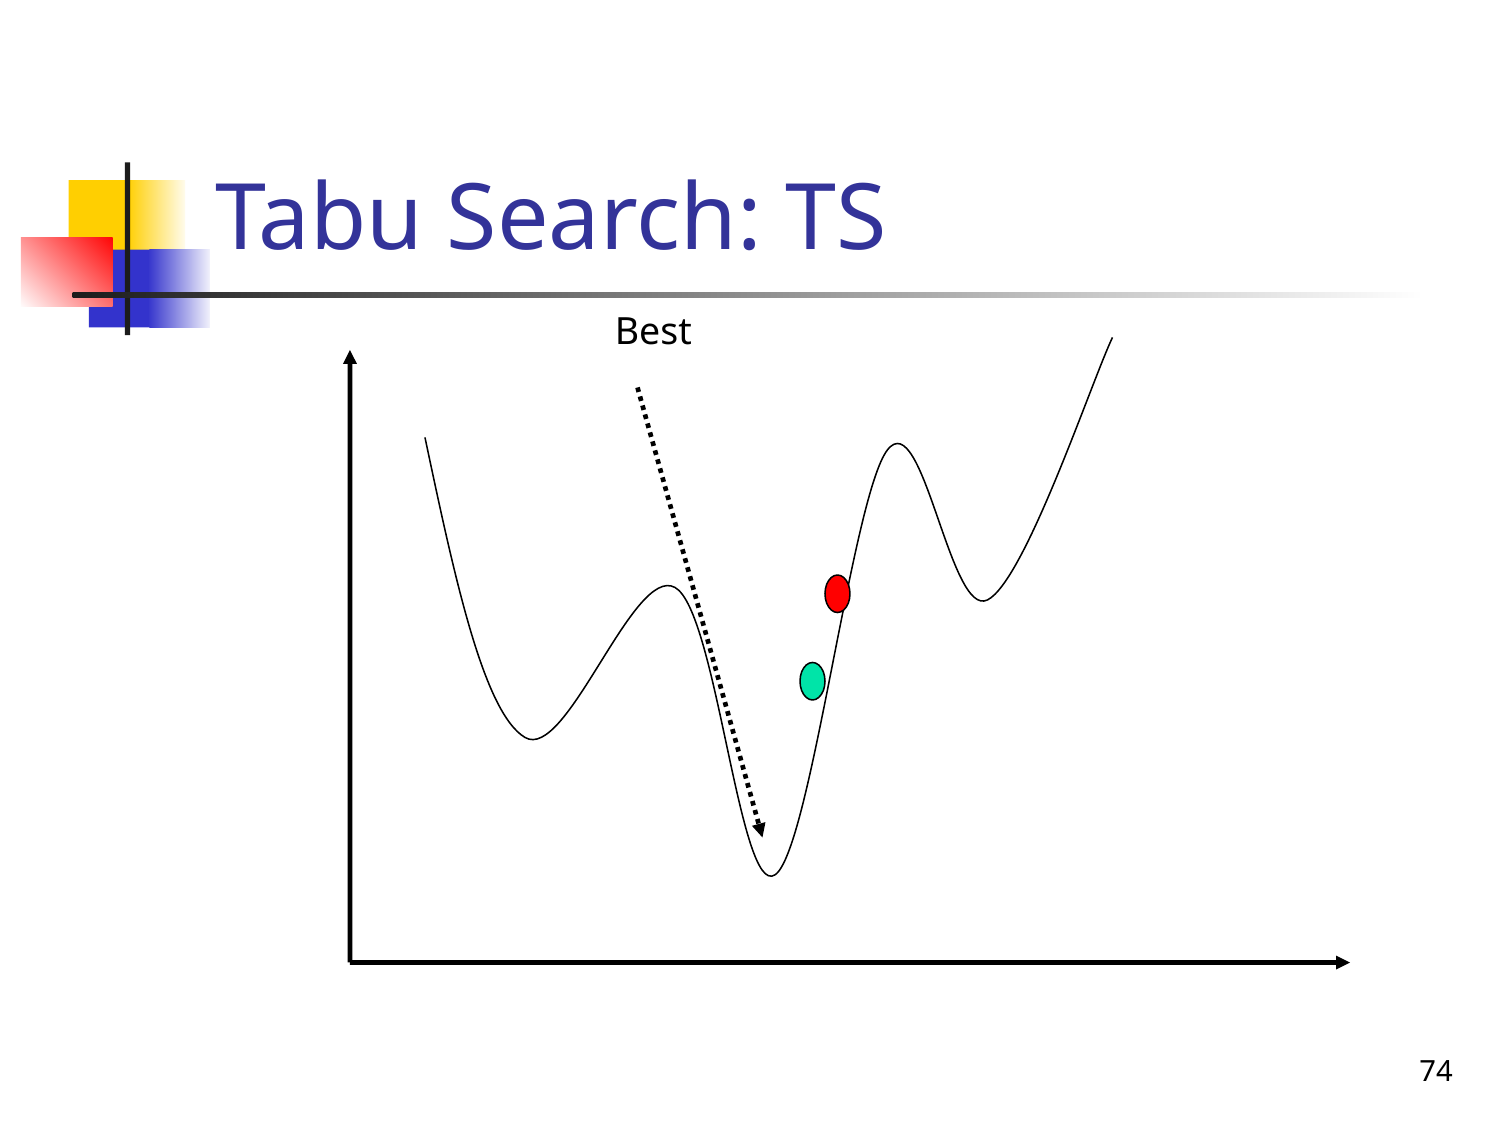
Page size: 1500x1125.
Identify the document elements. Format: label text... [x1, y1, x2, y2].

text_box Best [600, 299, 775, 360]
title Tabu Search: TS [199, 140, 1479, 276]
text_box [752, 801, 766, 838]
text_box [800, 662, 826, 700]
text_box [825, 575, 850, 613]
text_box [343, 349, 357, 962]
text_box [349, 956, 1351, 969]
slide_number 74 [1154, 1023, 1468, 1100]
text_box [424, 337, 1113, 877]
